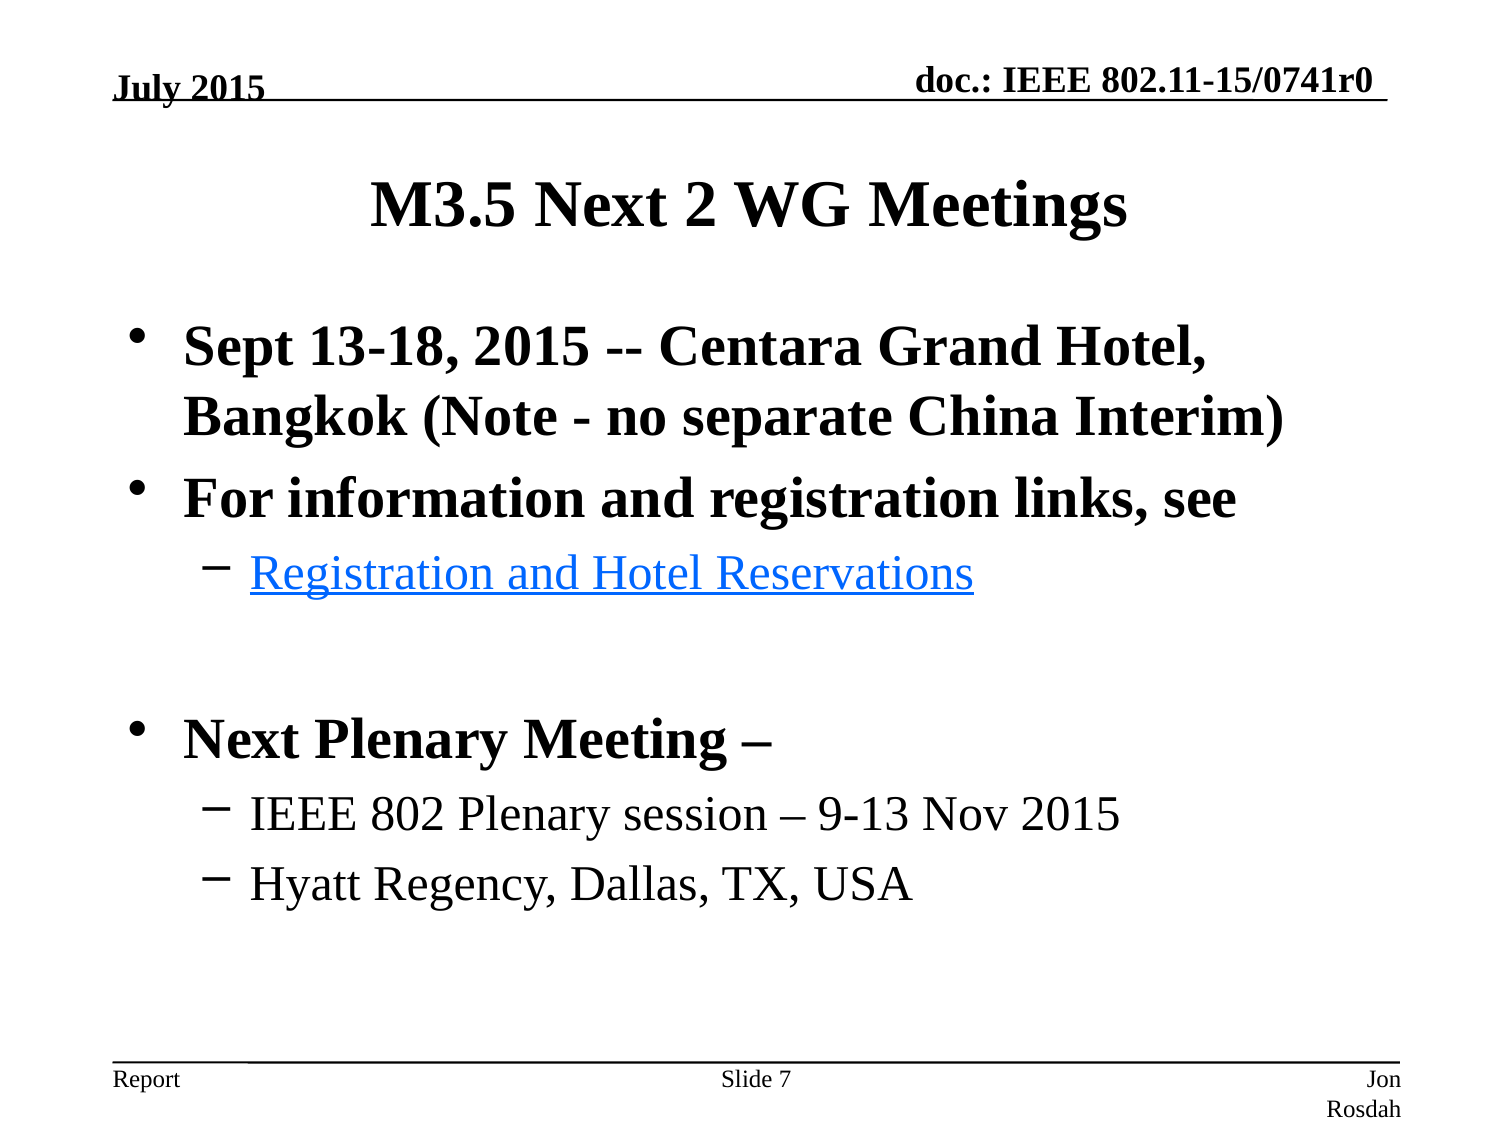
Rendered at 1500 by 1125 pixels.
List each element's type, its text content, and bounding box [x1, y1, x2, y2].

slide_number Slide 7 [712, 1061, 800, 1093]
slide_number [112, 62, 361, 109]
list Sept 13-18, 2015 -- Centara Grand Hotel, Bangkok (Note - no separate China Interim) For information and registration links, see Registration and Hotel Reservations Next Plenary Meeting – IEEE 802 Plenary session – 9-13 Nov 2015 Hyatt Regency, Dallas, TX, USA [112, 299, 1388, 1001]
footer Jon Rosdahl (CSR) [1324, 1061, 1402, 1093]
title M3.5 Next 2 WG Meetings [112, 112, 1388, 288]
